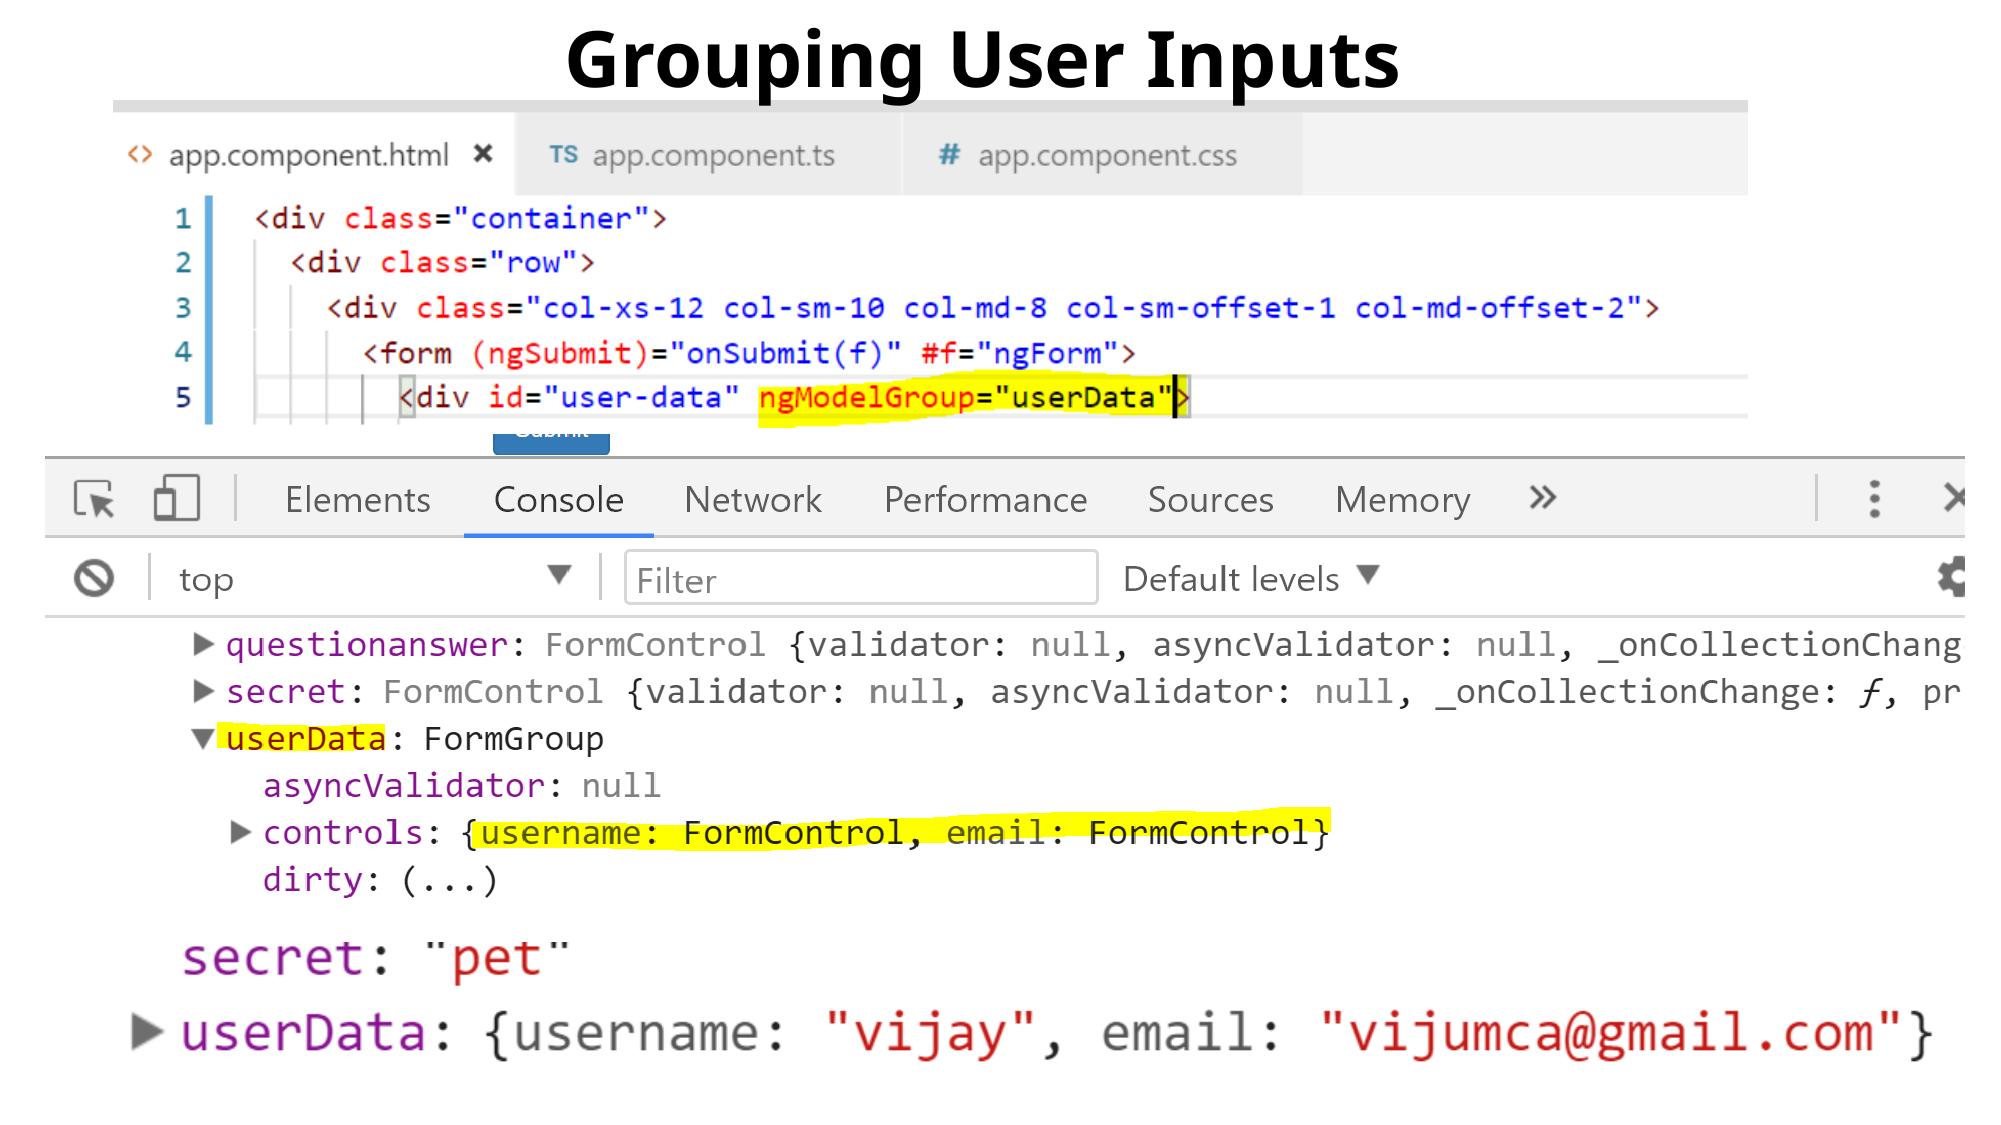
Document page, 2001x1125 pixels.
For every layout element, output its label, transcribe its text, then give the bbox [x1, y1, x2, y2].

title Grouping User Inputs [120, 12, 1846, 112]
picture [44, 434, 1965, 909]
picture [113, 100, 1748, 428]
picture [65, 942, 1935, 1083]
